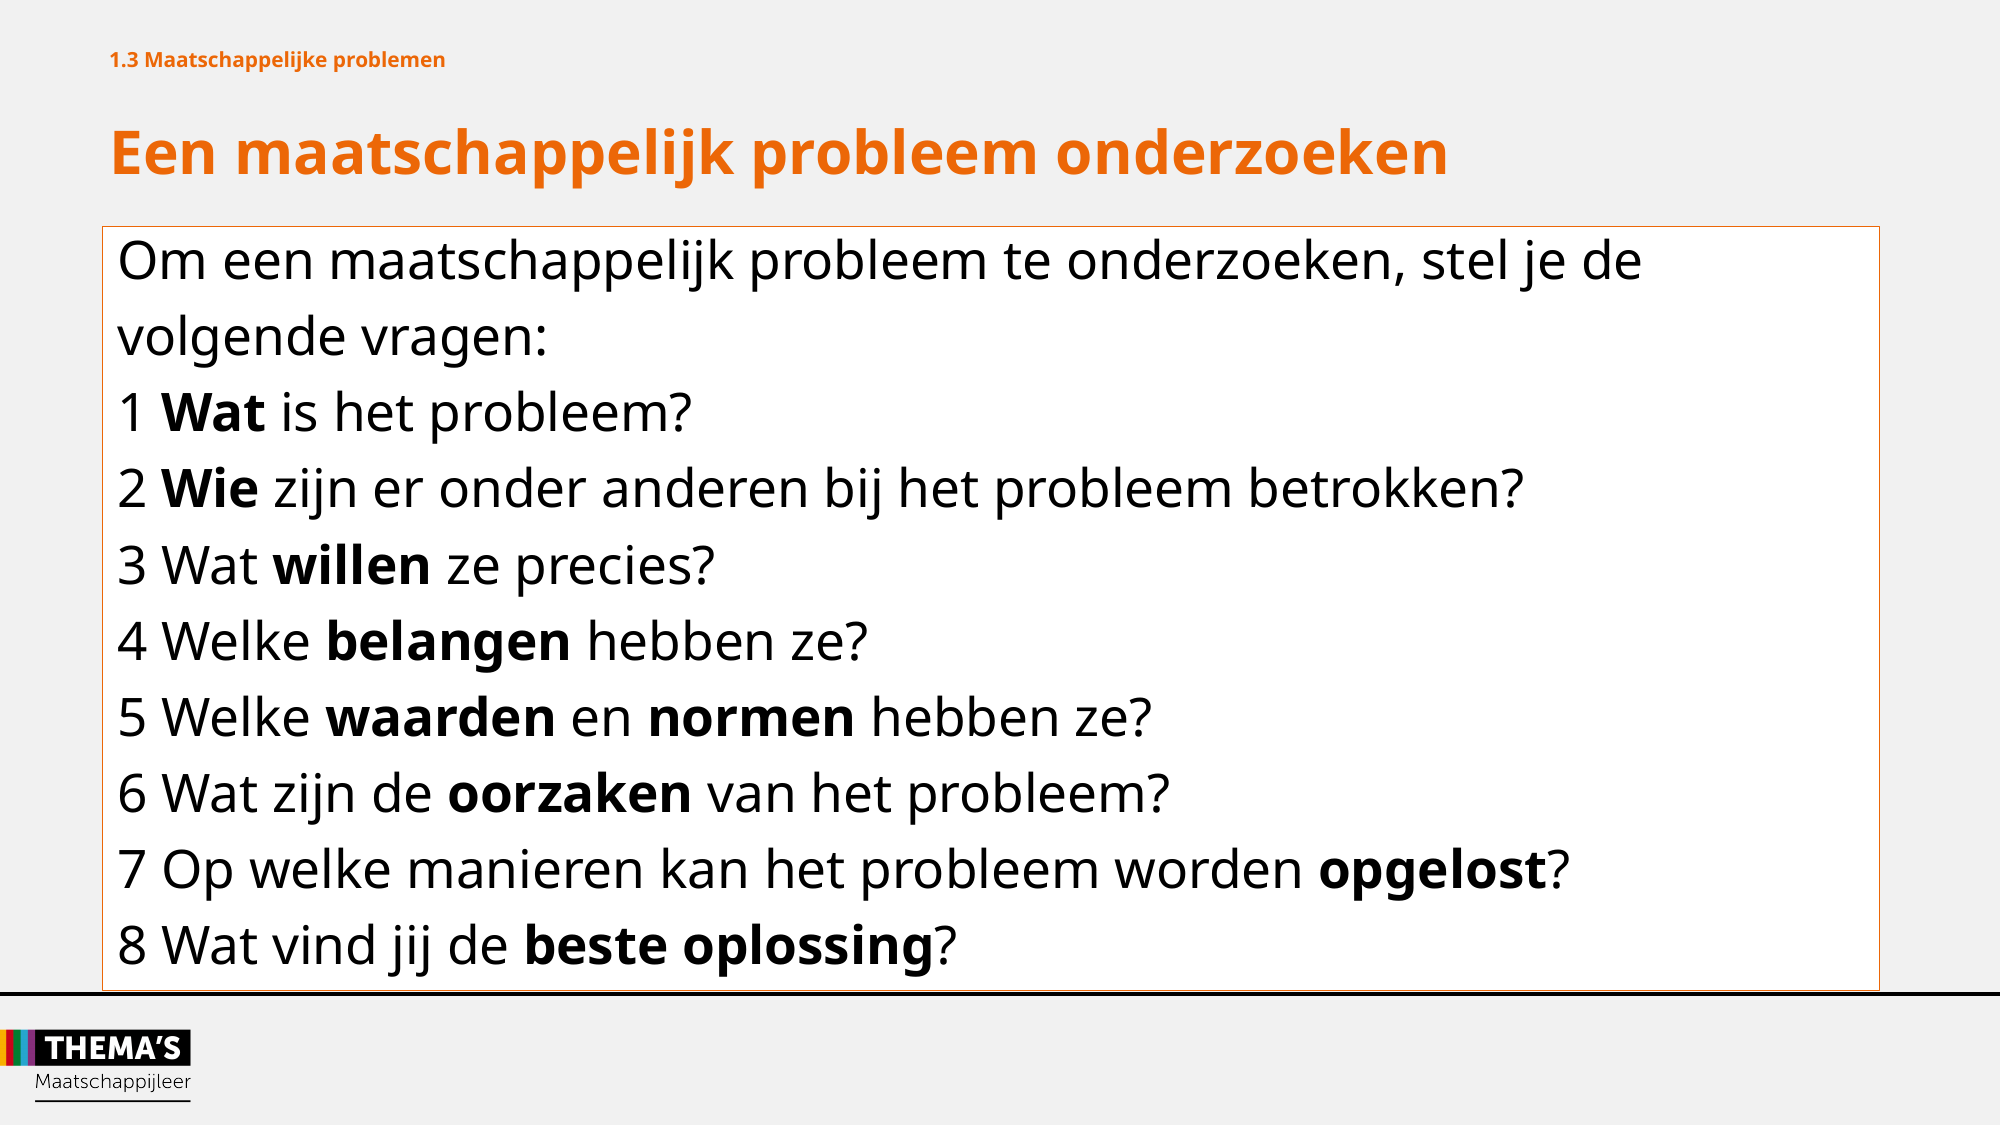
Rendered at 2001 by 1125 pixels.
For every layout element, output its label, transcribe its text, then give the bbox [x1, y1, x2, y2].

list 1.3 Maatschappelijke problemen [94, 33, 941, 88]
list Om een maatschappelijk probleem te onderzoeken, stel je de volgende vragen: 1 Wat is het probleem? 2 Wie zijn er onder anderen bij het probleem betrokken? 3 Wat willen ze precies? 4 Welke belangen hebben ze? 5 Welke waarden en normen hebben ze? 6 Wat zijn de oorzaken van het probleem? 7 Op welke manieren kan het probleem worden opgelost? 8 Wat vind jij de beste oplossing? [102, 226, 1880, 991]
list Een maatschappelijk probleem onderzoeken [94, 114, 1879, 205]
picture [0, 993, 203, 1125]
